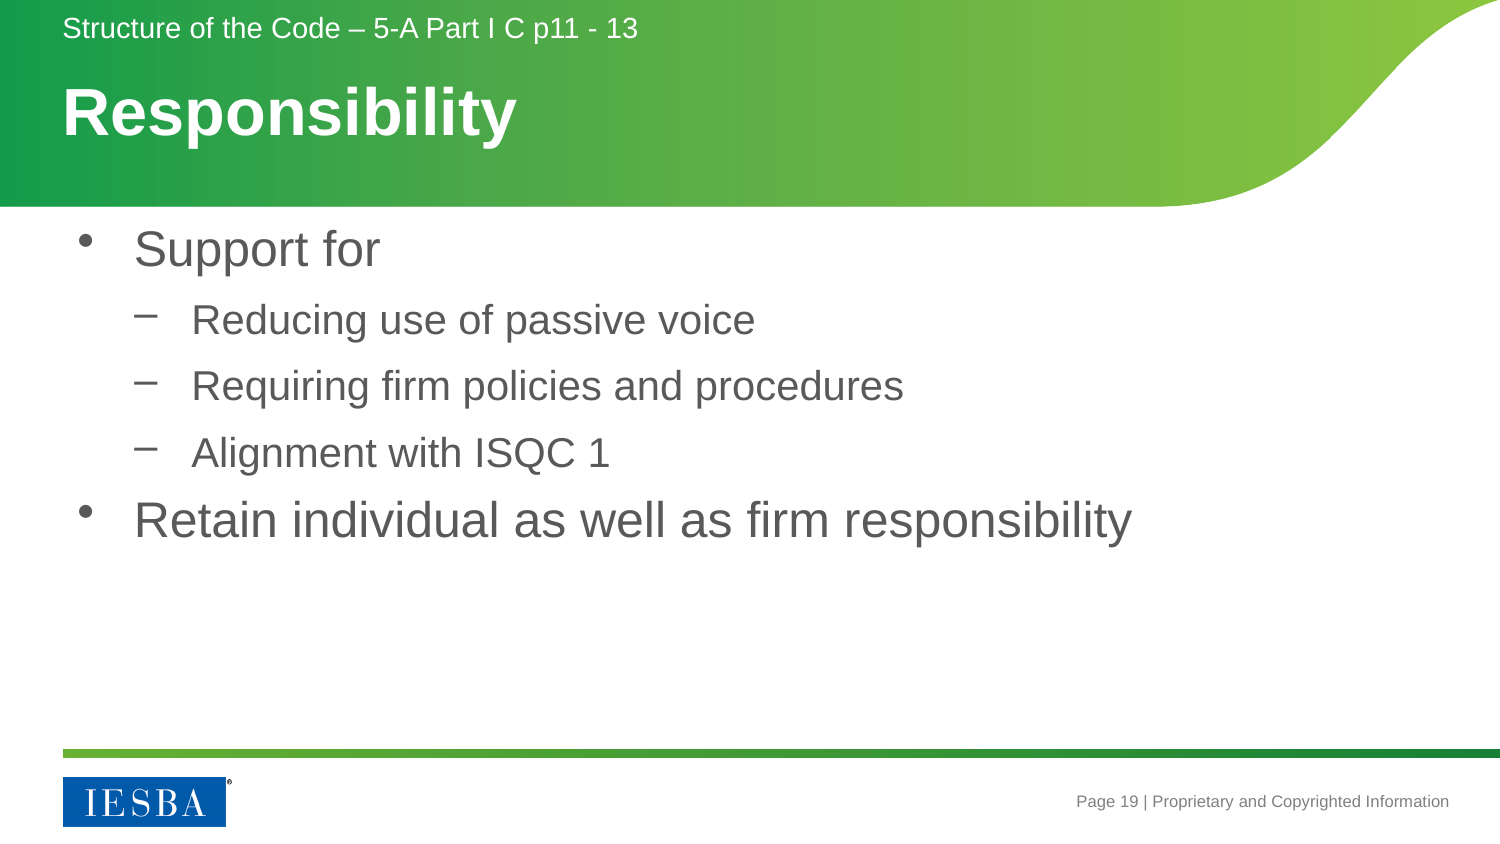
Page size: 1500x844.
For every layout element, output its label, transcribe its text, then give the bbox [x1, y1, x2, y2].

list Support for Reducing use of passive voice Requiring firm policies and procedures Alignment with ISQC 1 Retain individual as well as firm responsibility [62, 209, 1450, 747]
title Responsibility [62, 75, 1275, 142]
picture [63, 777, 232, 827]
subtitle Structure of the Code – 5-A Part I C p11 - 13 [62, 9, 663, 47]
picture [0, 0, 1500, 207]
